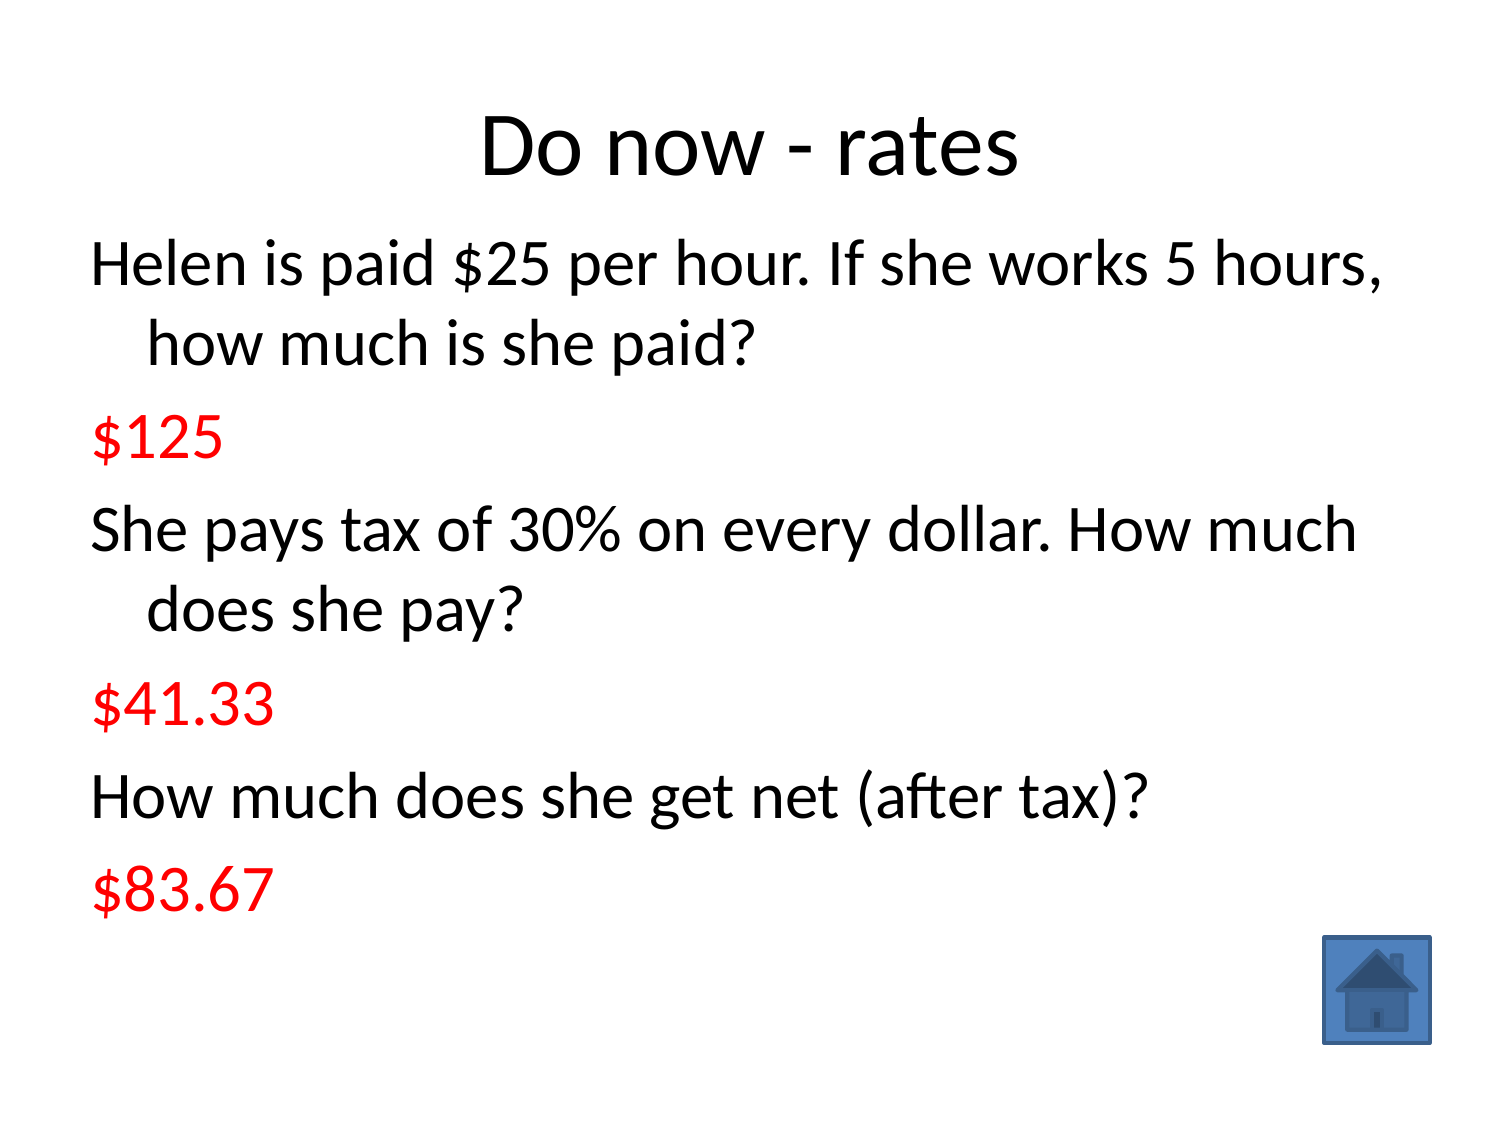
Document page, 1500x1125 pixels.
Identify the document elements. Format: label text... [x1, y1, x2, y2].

text_box [1322, 935, 1432, 1045]
list Helen is paid $25 per hour. If she works 5 hours, how much is she paid? $125 She pays tax of 30% on every dollar. How much does she pay? $41.33 How much does she get net (after tax)? $83.67 [75, 210, 1425, 1005]
title Do now - rates [75, 45, 1425, 210]
